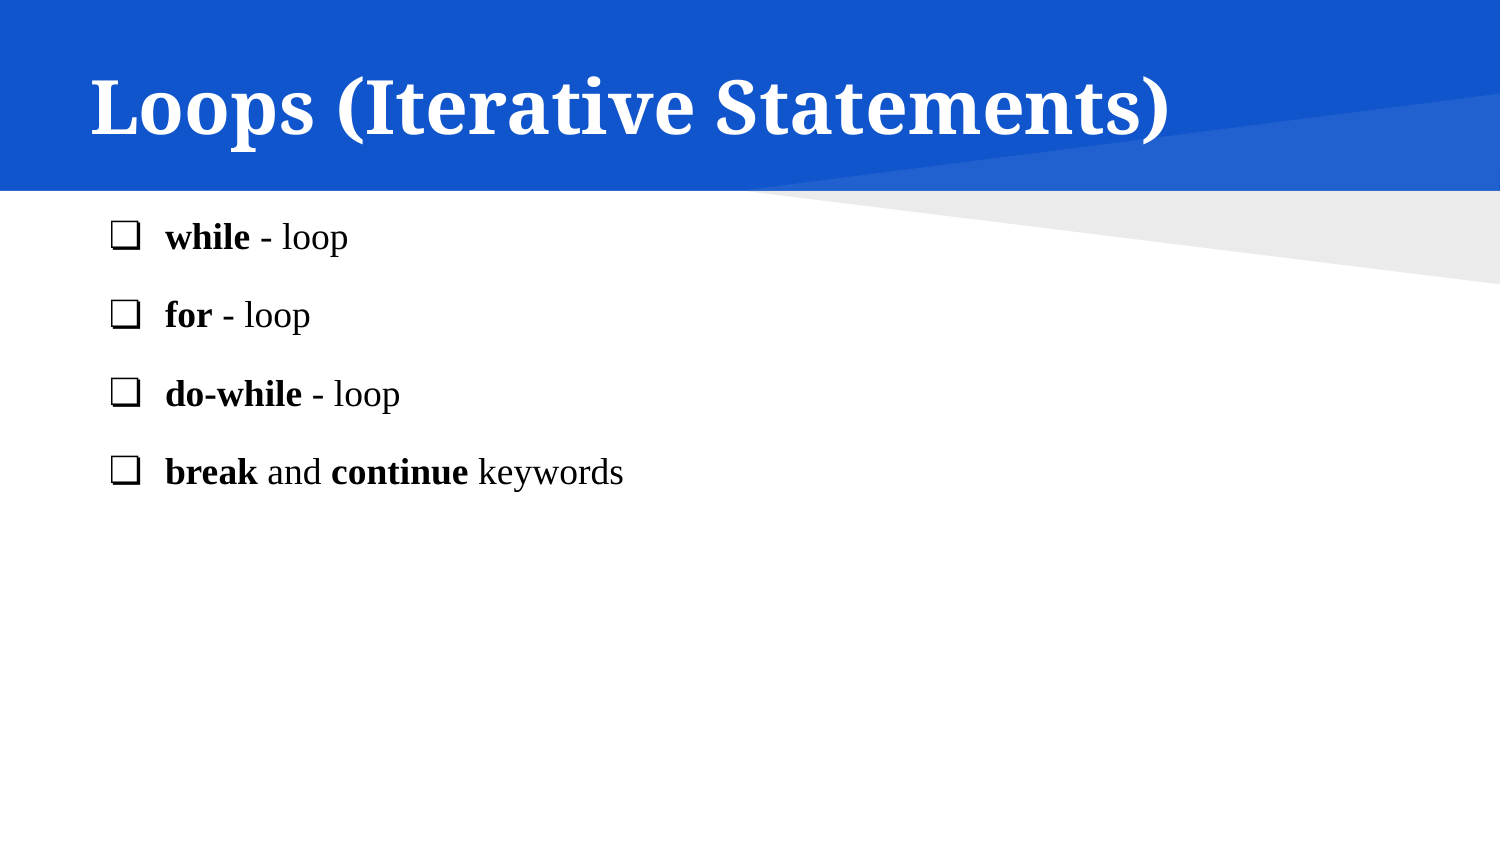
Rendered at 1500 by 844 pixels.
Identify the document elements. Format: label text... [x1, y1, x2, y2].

title Loops (Iterative Statements) [75, 33, 1425, 175]
list while - loop for - loop do-while - loop break and continue keywords [75, 196, 1425, 808]
